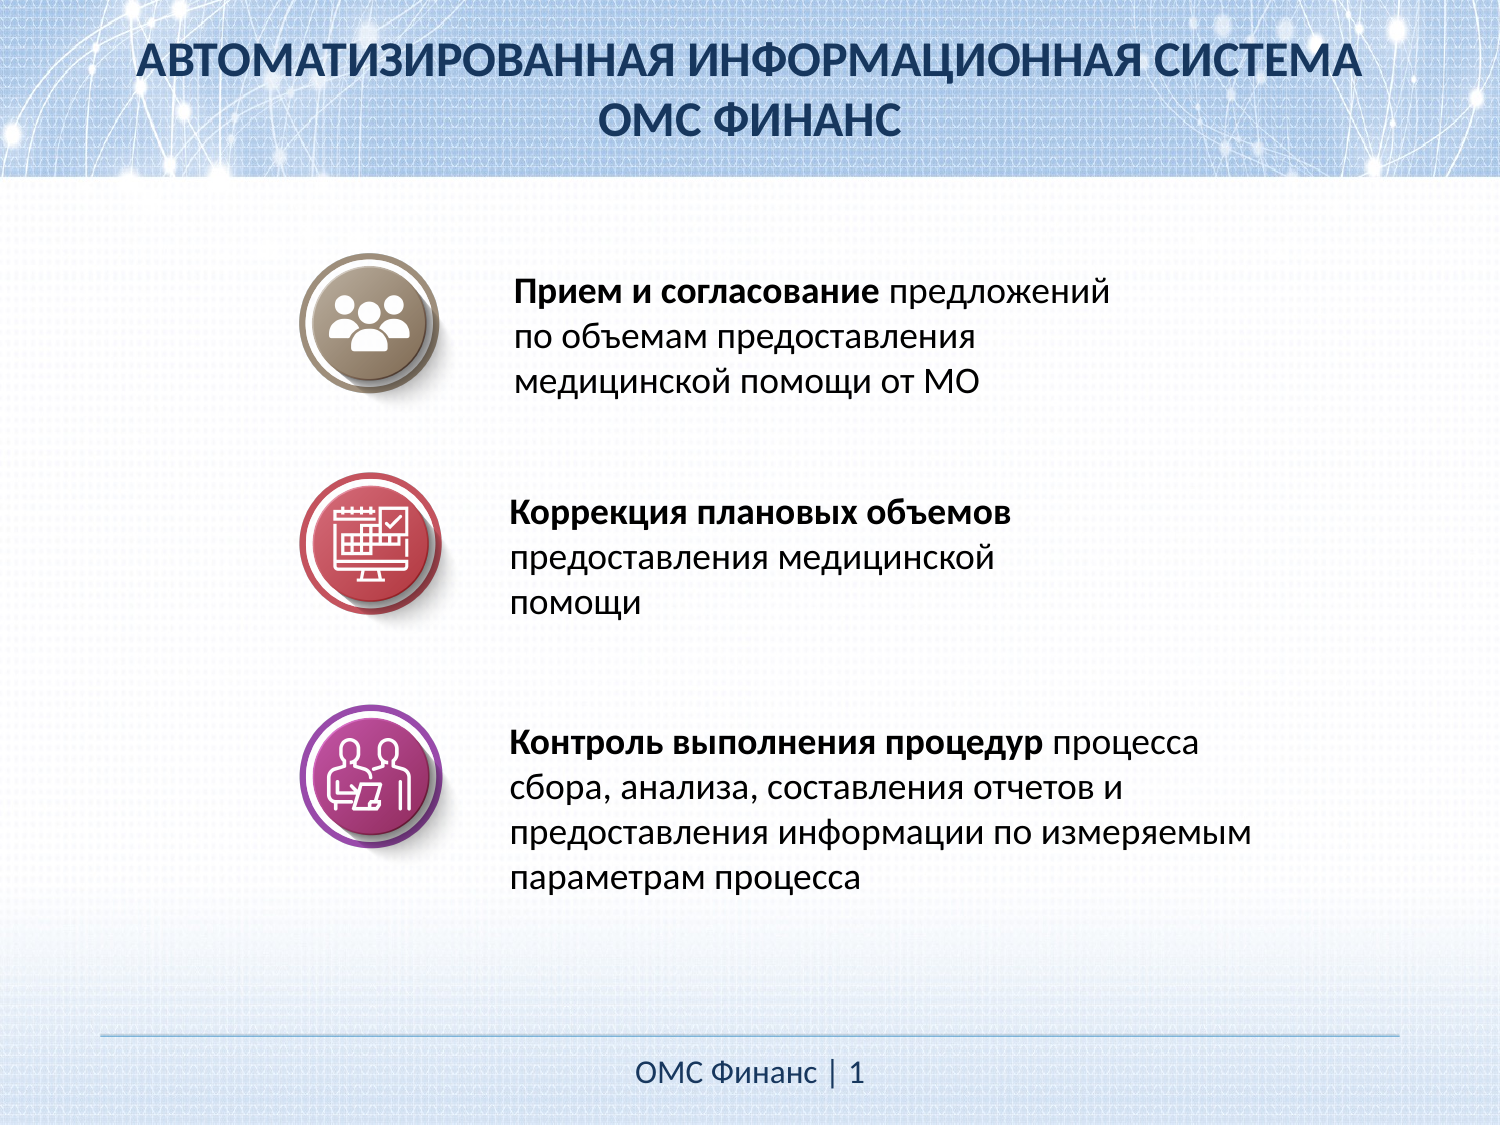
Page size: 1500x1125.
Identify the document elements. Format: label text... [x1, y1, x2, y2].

text_box Прием и согласование предложений по объемам предоставления медицинской помощи от МО [498, 258, 1173, 409]
title АВТОМАТИЗИРОВАННАЯ ИНФОРМАЦИОННАЯ СИСТЕМА ОМС ФИНАНС [100, 0, 1400, 173]
text_box Коррекция плановых объемов предоставления медицинской помощи [494, 479, 1141, 630]
text_box ОМС Финанс | 1 [525, 1045, 975, 1098]
text_box Контроль выполнения процедур процесса сбора, анализа, составления отчетов и предоставления информации по измеряемым параметрам процесса [494, 709, 1306, 905]
picture [0, 0, 1500, 1125]
